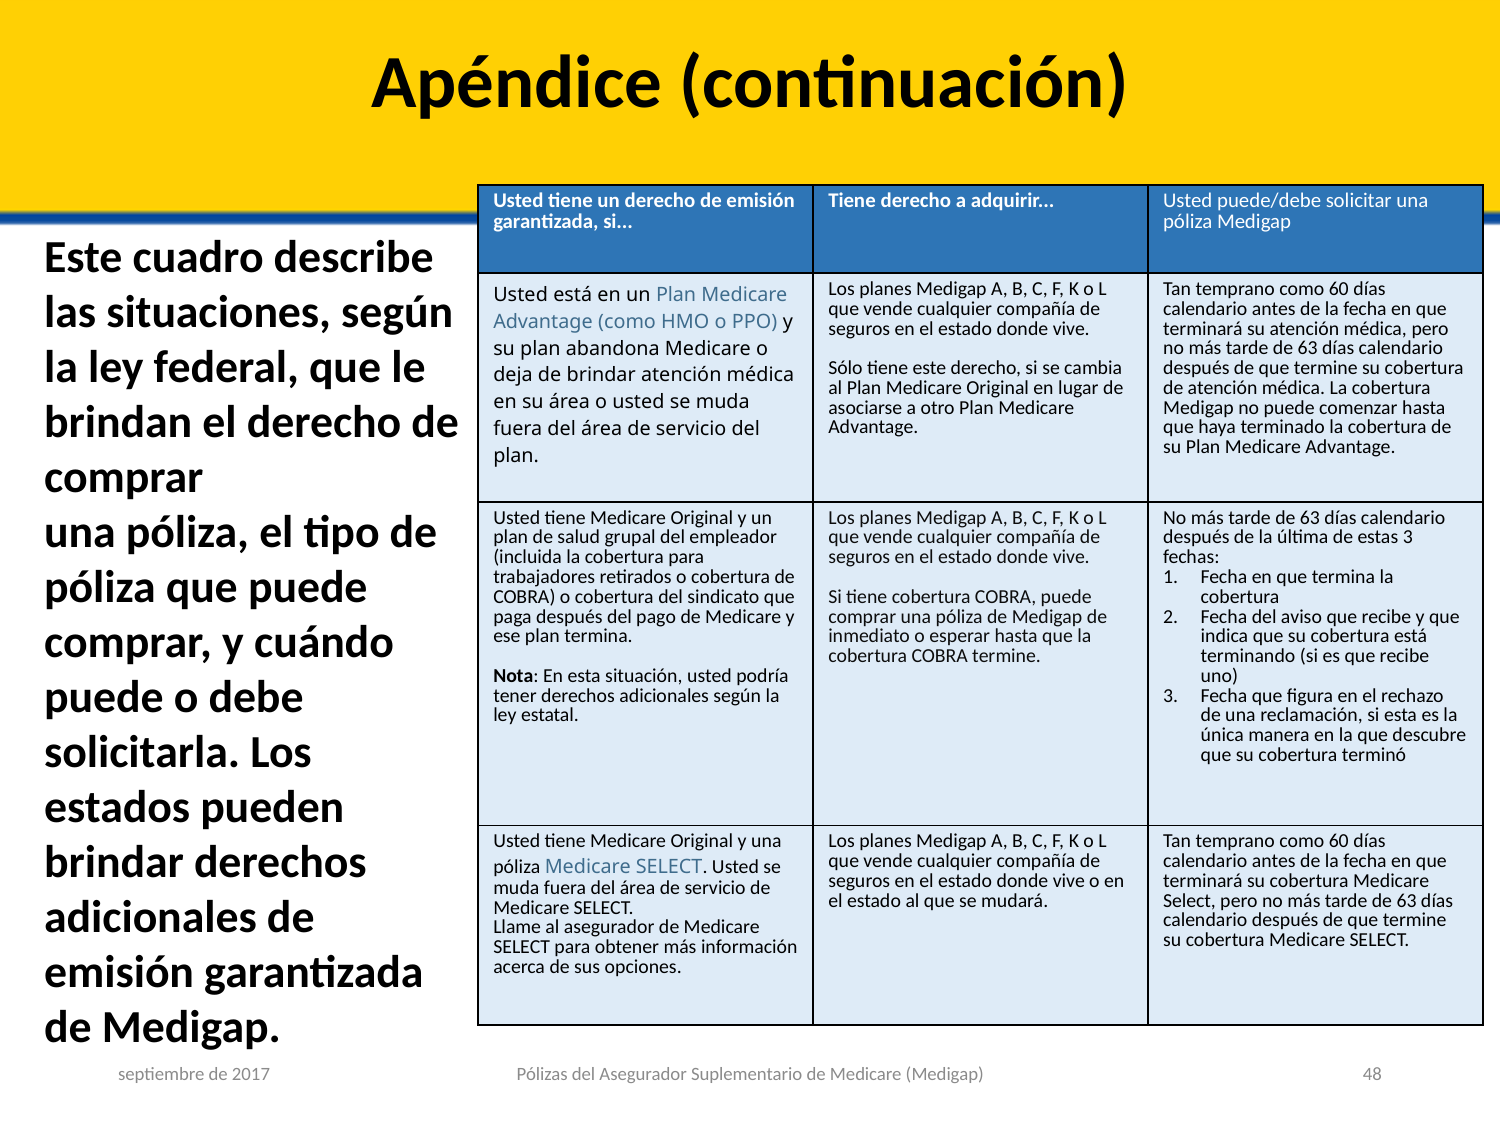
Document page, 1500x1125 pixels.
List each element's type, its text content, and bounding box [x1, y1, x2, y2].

table_header Tiene derecho a adquirir... [814, 186, 1147, 272]
table_cell No más tarde de 63 días calendario después de la última de estas 3 fechas: Fecha en que termina la cobertura Fecha del aviso que recibe y que indica que su cobertura está terminando (si es que recibe uno) Fecha que figura en el rechazo de una reclamación, si esta es la única manera en la que descubre que su cobertura terminó [1149, 503, 1482, 825]
table_cell Tan temprano como 60 días calendario antes de la fecha en que terminará su atención médica, pero no más tarde de 63 días calendario después de que termine su cobertura de atención médica. La cobertura Medigap no puede comenzar hasta que haya terminado la cobertura de su Plan Medicare Advantage. [1149, 274, 1482, 501]
text_box Este cuadro describe las situaciones, según la ley federal, que le brindan el derecho de comprar una póliza, el tipo de póliza que puede comprar, y cuándo puede o debe solicitarla. Los estados pueden brindar derechos adicionales de emisión garantizada de Medigap. [29, 219, 479, 1060]
table_cell Los planes Medigap A, B, C, F, K o L que vende cualquier compañía de seguros en el estado donde vive o en el estado al que se mudará. [814, 826, 1147, 1024]
table_cell Tan temprano como 60 días calendario antes de la fecha en que terminará su cobertura Medicare Select, pero no más tarde de 63 días calendario después de que termine su cobertura Medicare SELECT. [1149, 826, 1482, 1024]
title Apéndice (continuación) [103, 0, 1397, 167]
slide_number 48 [1059, 1042, 1397, 1103]
picture [0, 0, 1500, 1125]
table_cell Los planes Medigap A, B, C, F, K o L que vende cualquier compañía de seguros en el estado donde vive. Sólo tiene este derecho, si se cambia al Plan Medicare Original en lugar de asociarse a otro Plan Medicare Advantage. [814, 274, 1147, 501]
table_cell Usted tiene Medicare Original y un plan de salud grupal del empleador (incluida la cobertura para trabajadores retirados o cobertura de COBRA) o cobertura del sindicato que paga después del pago de Medicare y ese plan termina. Nota: En esta situación, usted podría tener derechos adicionales según la ley estatal. [479, 503, 812, 825]
footer Pólizas del Asegurador Suplementario de Medicare (Medigap) [496, 1042, 1004, 1103]
table_cell Los planes Medigap A, B, C, F, K o L que vende cualquier compañía de seguros en el estado donde vive. Si tiene cobertura COBRA, puede comprar una póliza de Medigap de inmediato o esperar hasta que la cobertura COBRA termine. [814, 503, 1147, 825]
table_cell Usted está en un Plan Medicare Advantage (como HMO o PPO) y su plan abandona Medicare o deja de brindar atención médica en su área o usted se muda fuera del área de servicio del plan. [479, 274, 812, 501]
table_header Usted tiene un derecho de emisión garantizada, si... [479, 186, 812, 272]
table_cell Usted tiene Medicare Original y una póliza Medicare SELECT. Usted se muda fuera del área de servicio de Medicare SELECT. Llame al asegurador de Medicare SELECT para obtener más información acerca de sus opciones. [479, 826, 812, 1024]
table_header Usted puede/debe solicitar una póliza Medigap [1149, 186, 1482, 272]
slide_number septiembre de 2017 [103, 1042, 441, 1103]
